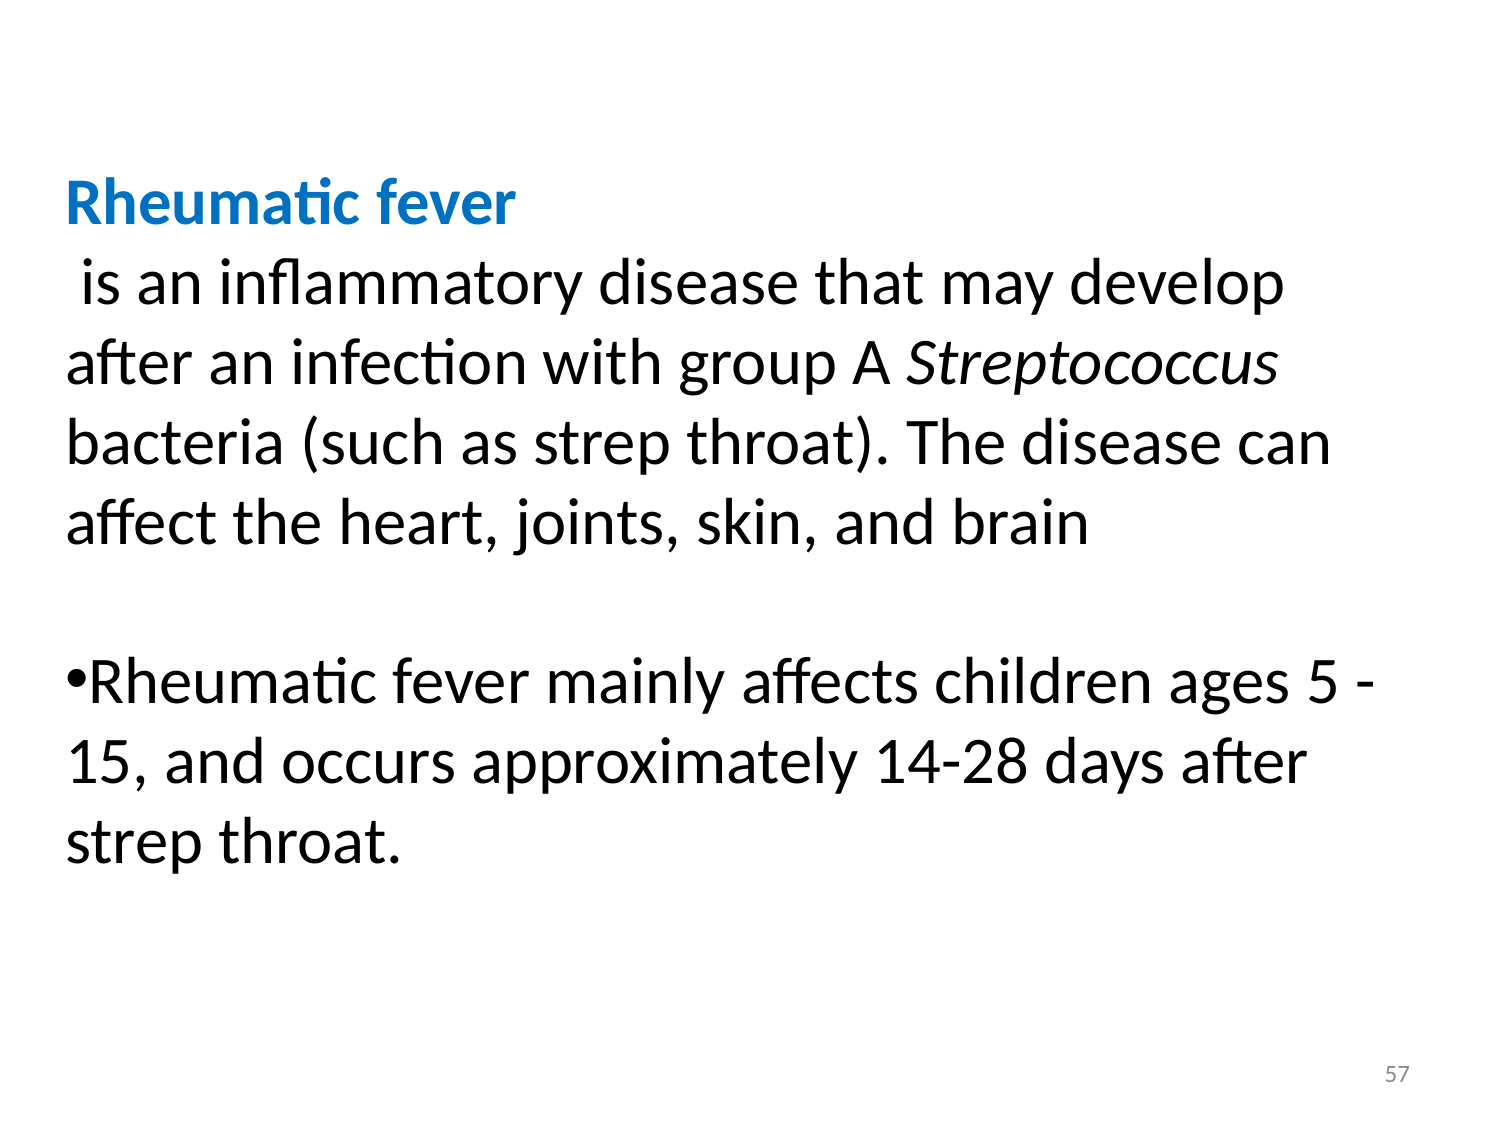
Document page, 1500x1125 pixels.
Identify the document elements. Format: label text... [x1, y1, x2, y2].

slide_number 57 [1074, 1042, 1425, 1103]
text_box Rheumatic fever is an inflammatory disease that may develop after an infection with group A Streptococcus bacteria (such as strep throat). The disease can affect the heart, joints, skin, and brain Rheumatic fever mainly affects children ages 5 -15, and occurs approximately 14-28 days after strep throat. [50, 149, 1430, 1000]
